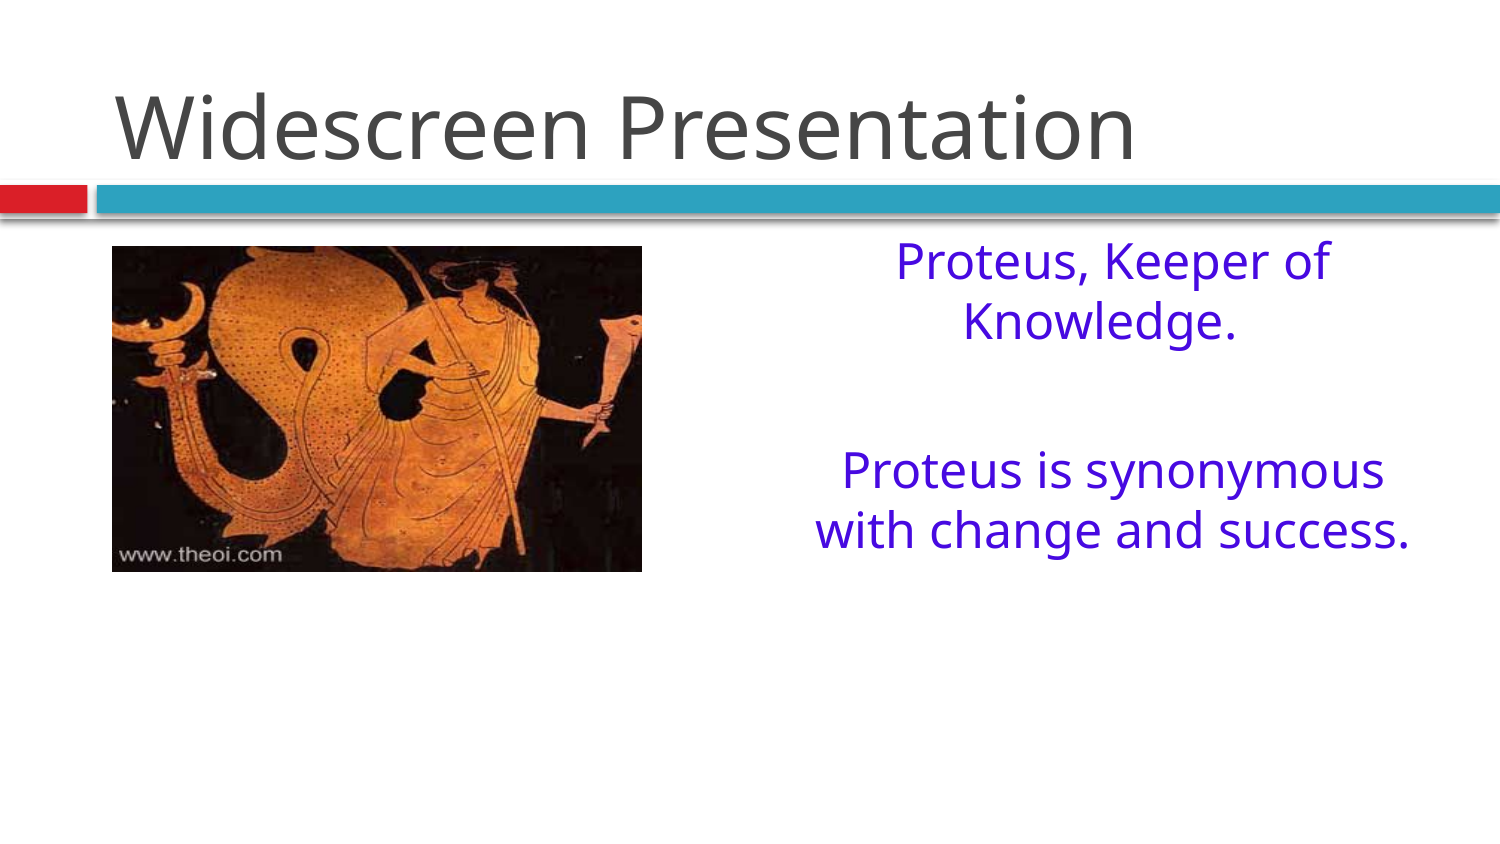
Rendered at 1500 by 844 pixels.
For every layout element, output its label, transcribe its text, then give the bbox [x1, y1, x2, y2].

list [112, 246, 642, 573]
title Widescreen Presentation [99, 19, 1438, 185]
list Proteus, Keeper of Knowledge. Proteus is synonymous with change and success. [794, 221, 1433, 697]
